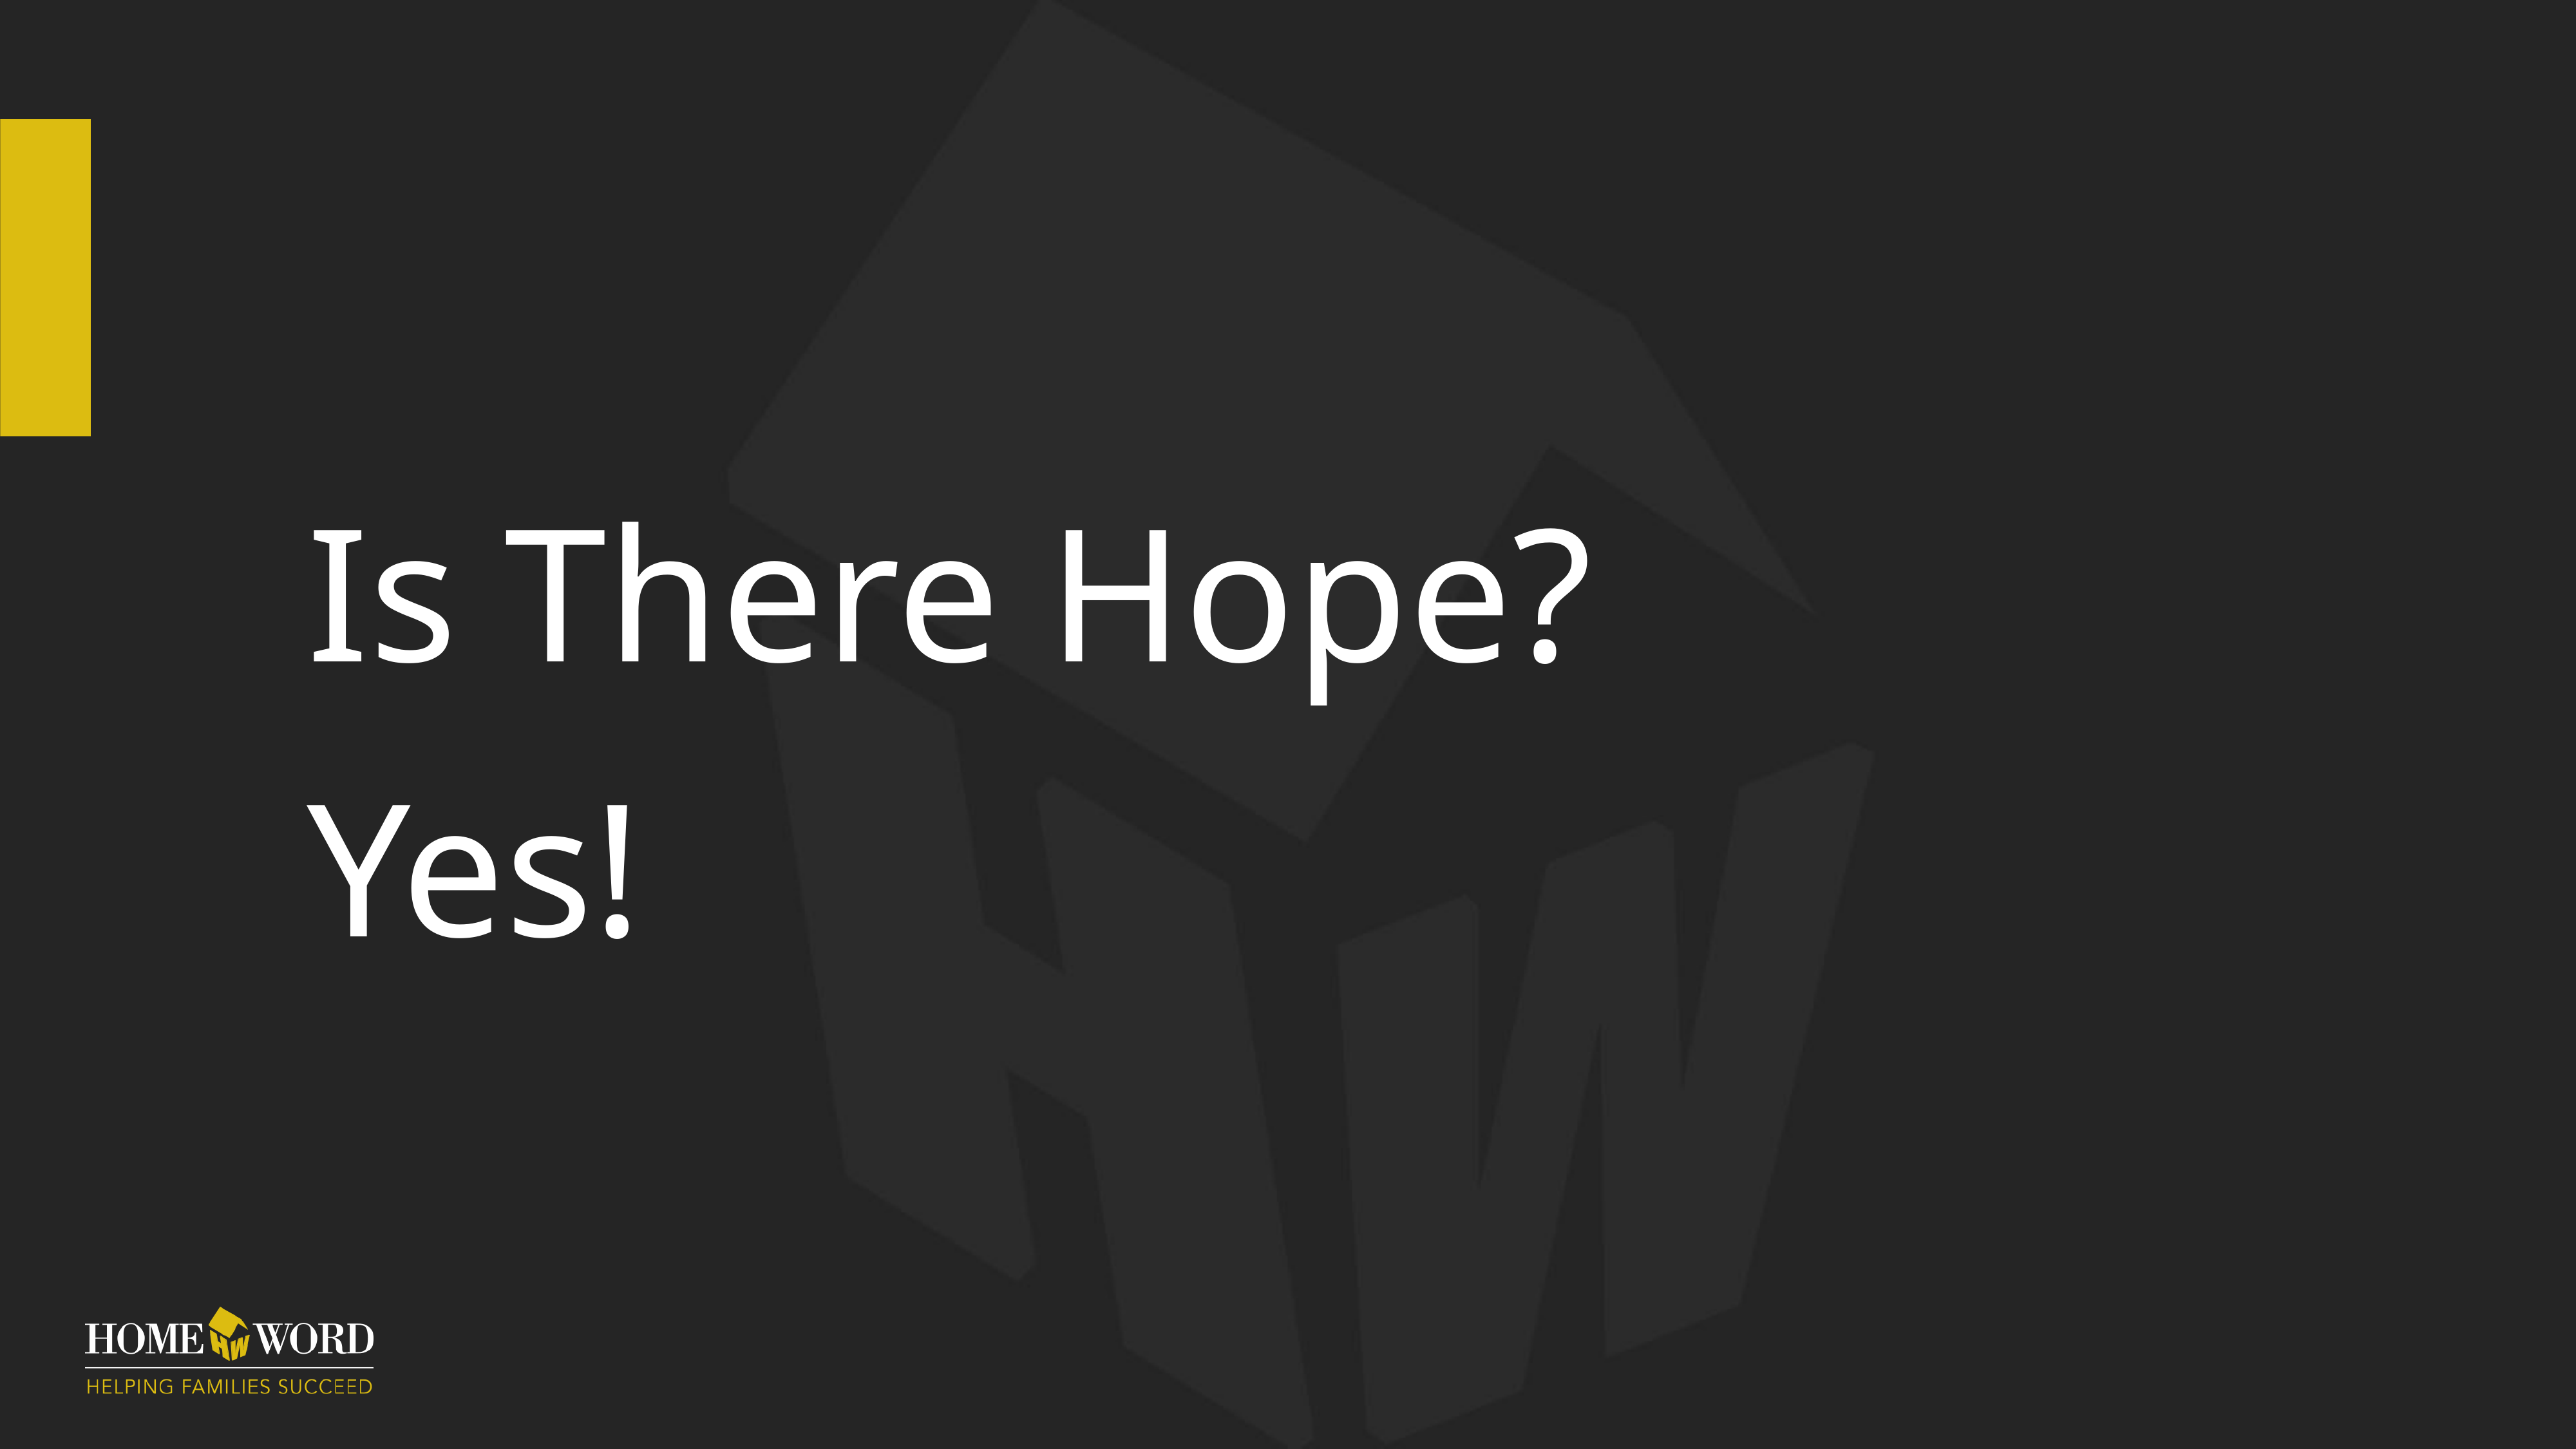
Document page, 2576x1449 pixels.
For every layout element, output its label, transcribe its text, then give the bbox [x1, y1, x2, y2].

title Is There Hope? [301, 472, 2246, 757]
text_box Yes! [301, 747, 2246, 1032]
picture [0, 0, 2576, 1449]
